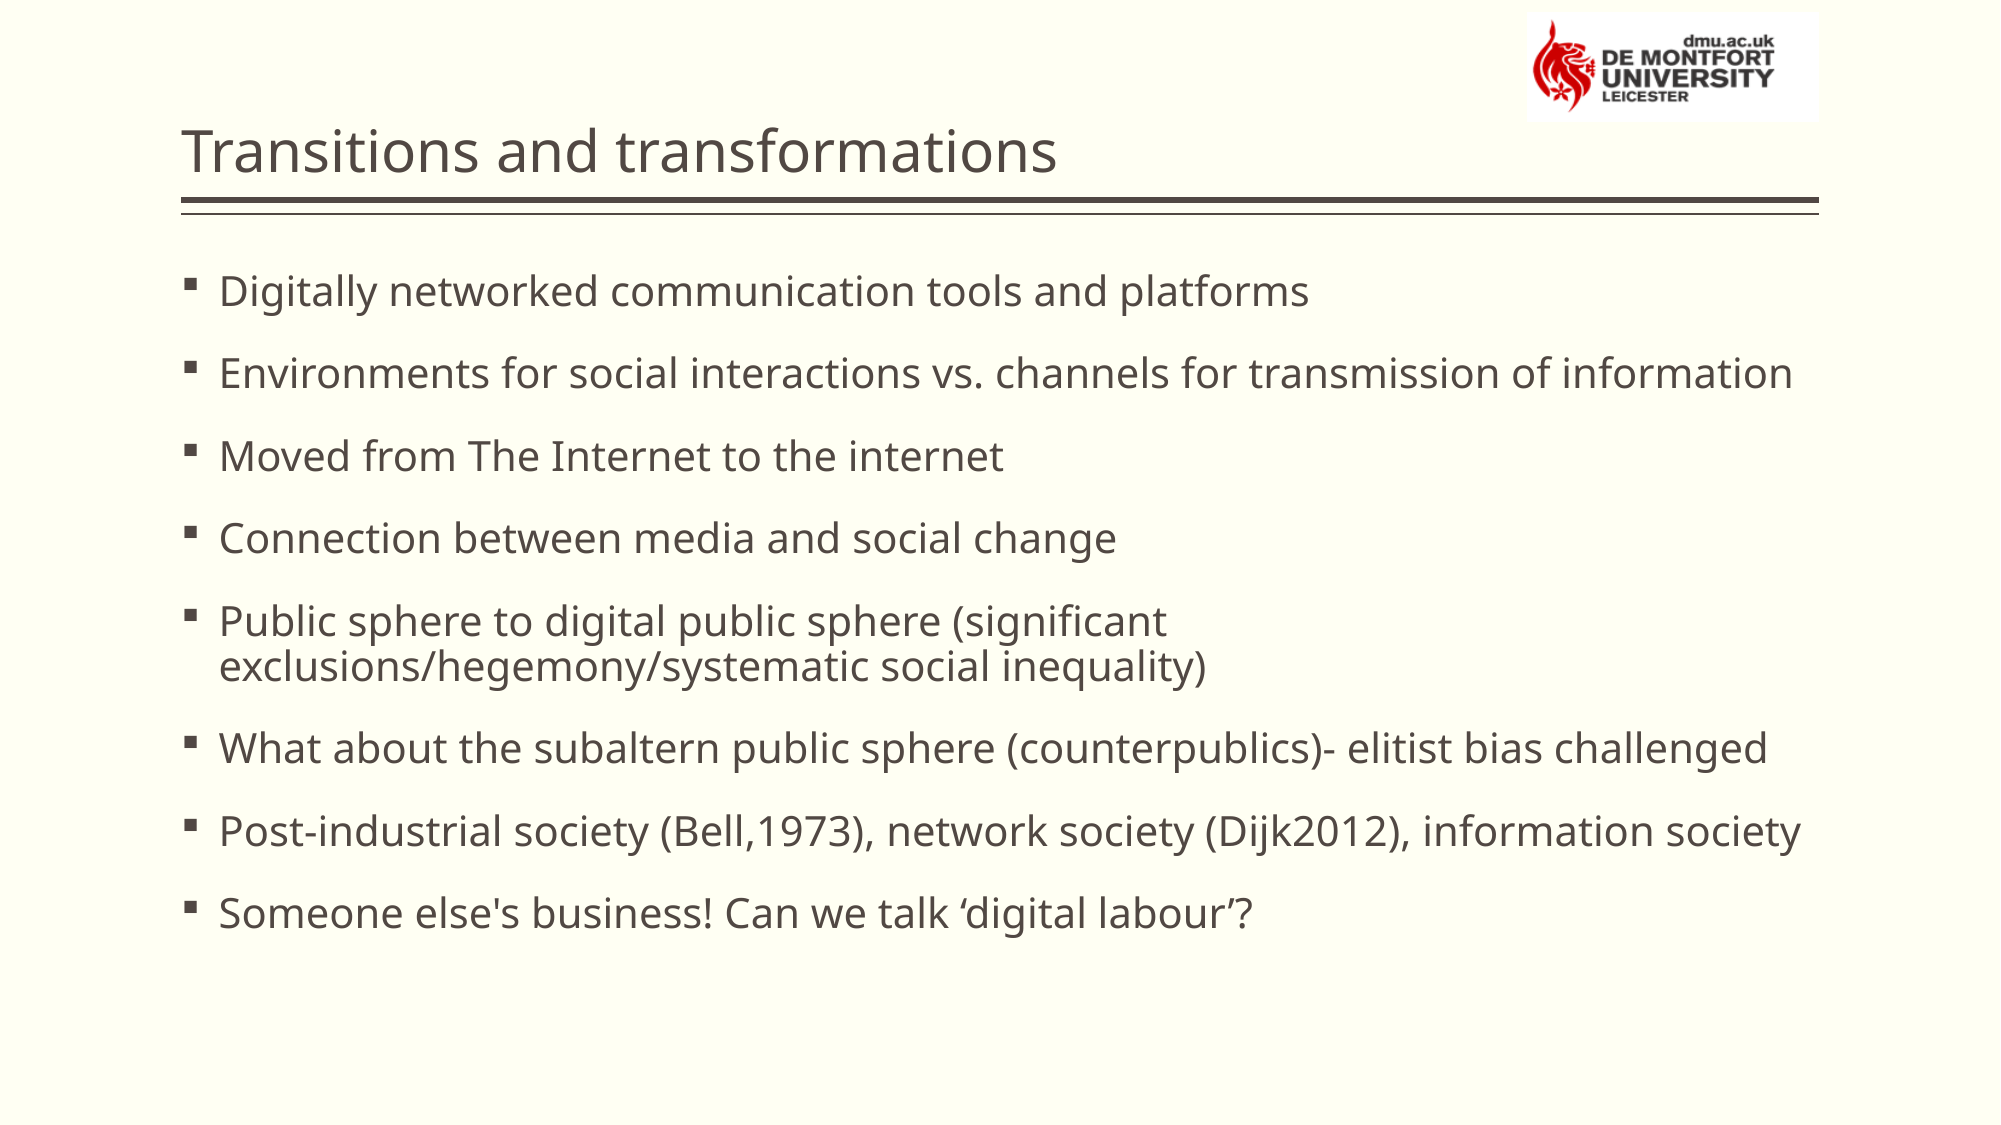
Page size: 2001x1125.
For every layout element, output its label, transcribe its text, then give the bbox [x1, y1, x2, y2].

picture [1527, 12, 1819, 122]
list Digitally networked communication tools and platforms Environments for social interactions vs. channels for transmission of information Moved from The Internet to the internet Connection between media and social change Public sphere to digital public sphere (significant exclusions/hegemony/systematic social inequality) What about the subaltern public sphere (counterpublics)- elitist bias challenged Post-industrial society (Bell,1973), network society (Dijk2012), information society Someone else's business! Can we talk ‘digital labour’? [181, 262, 1819, 1013]
title Transitions and transformations [181, 12, 1819, 193]
